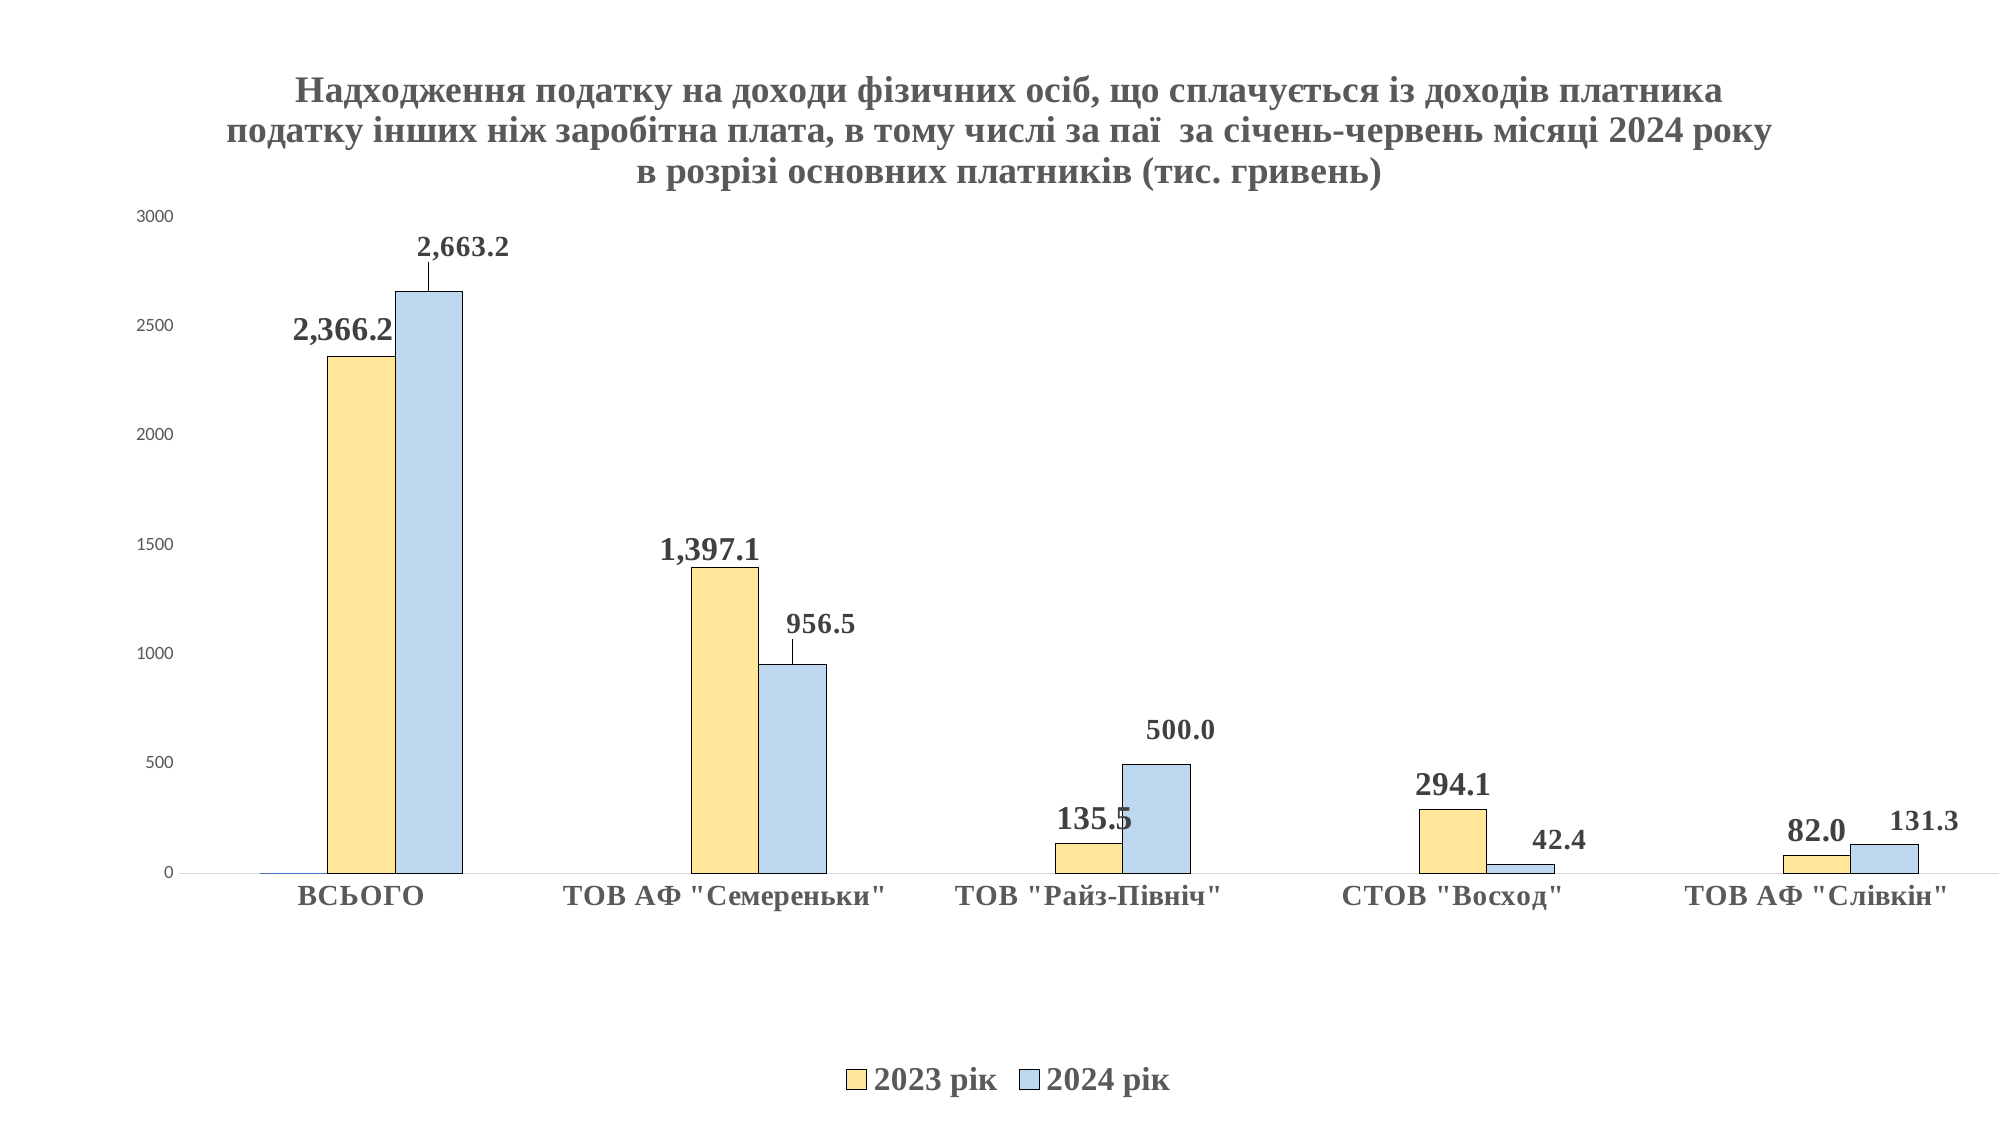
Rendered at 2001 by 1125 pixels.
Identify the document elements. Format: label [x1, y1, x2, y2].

chart [17, 45, 2000, 1106]
